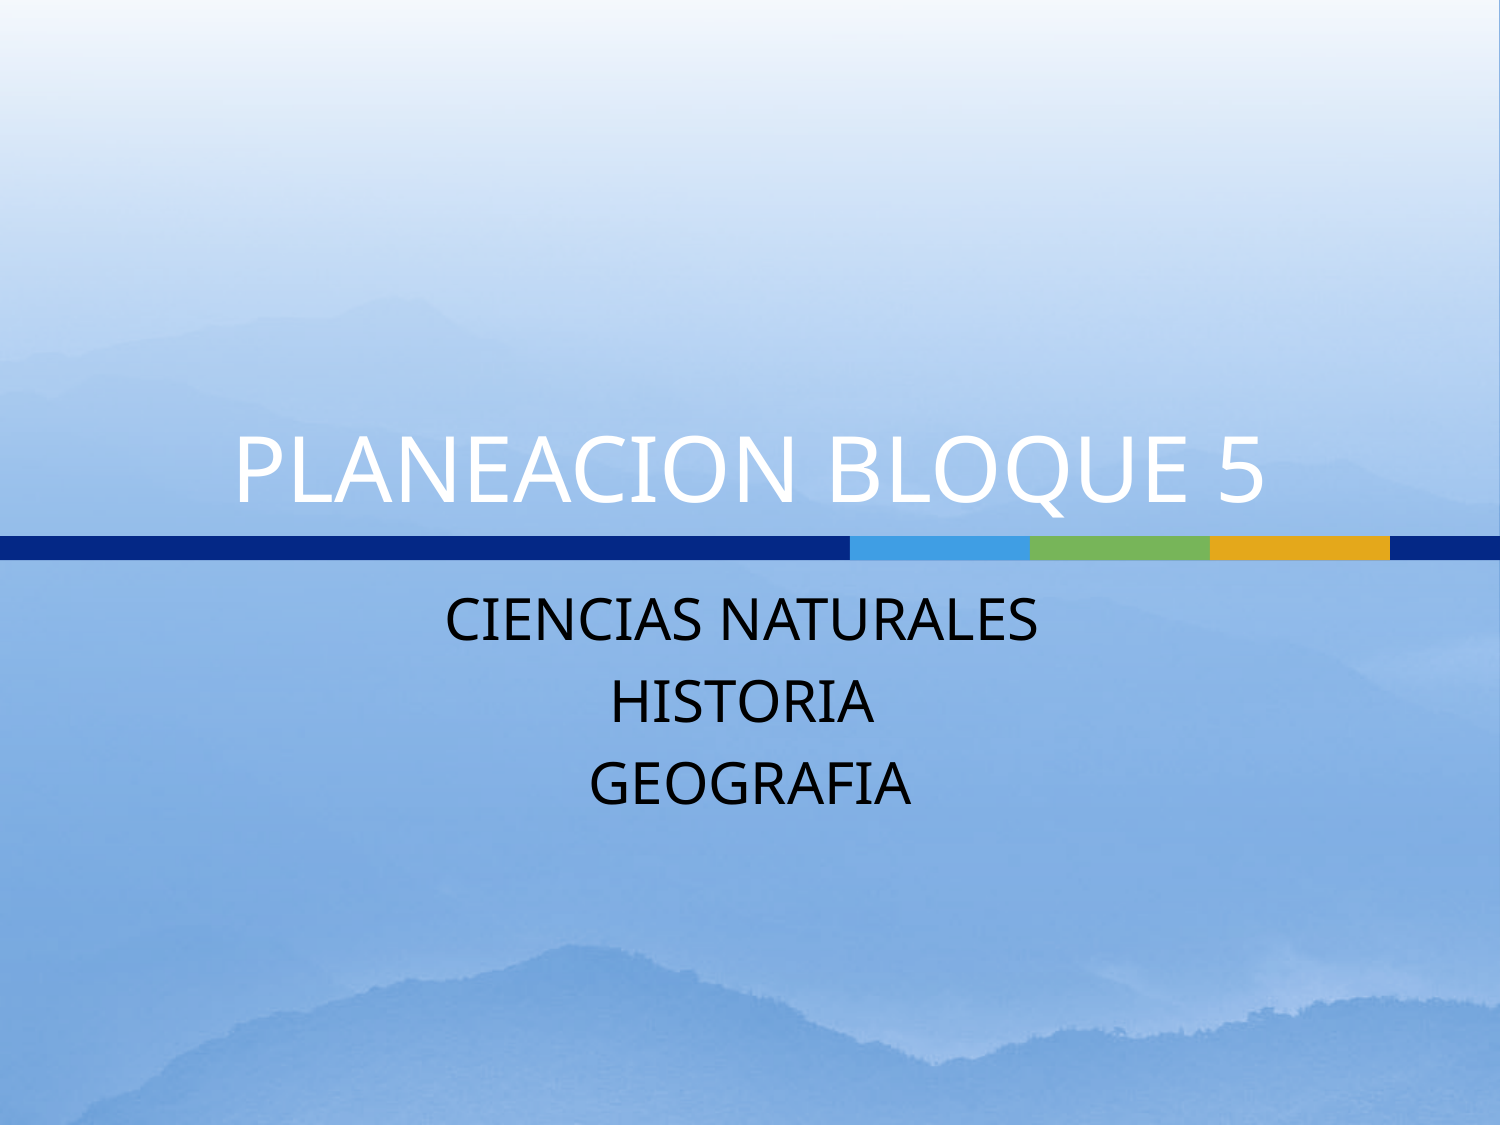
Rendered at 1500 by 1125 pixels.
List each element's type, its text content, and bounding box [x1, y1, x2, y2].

subtitle CIENCIAS NATURALES HISTORIA GEOGRAFIA [225, 575, 1275, 863]
title PLANEACION BLOQUE 5 [99, 287, 1400, 529]
